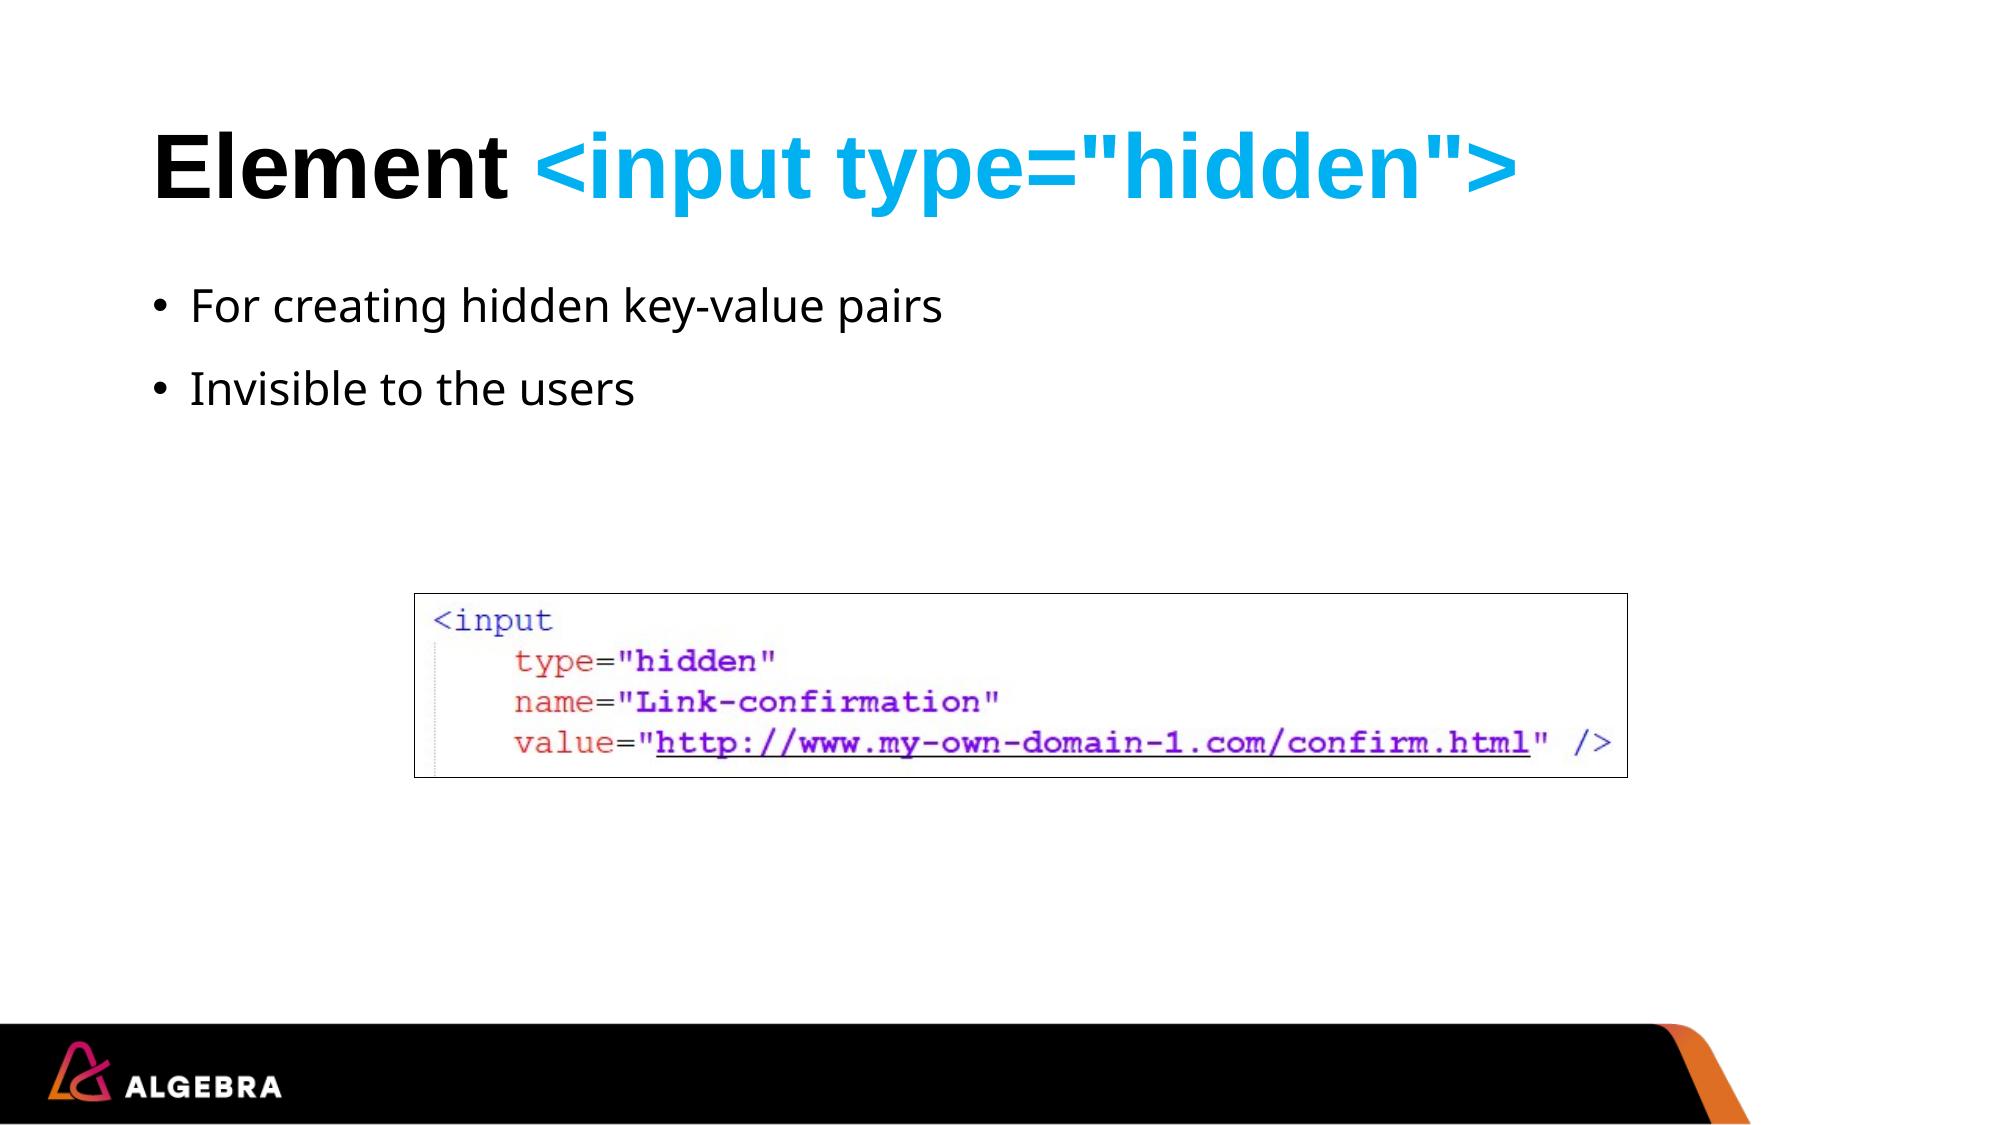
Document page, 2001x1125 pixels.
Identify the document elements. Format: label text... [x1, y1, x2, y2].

picture [414, 593, 1628, 778]
title Element <input type="hidden"> [137, 59, 1863, 261]
list For creating hidden key-value pairs Invisible to the users [137, 261, 1863, 1094]
picture [0, 1023, 1958, 1125]
